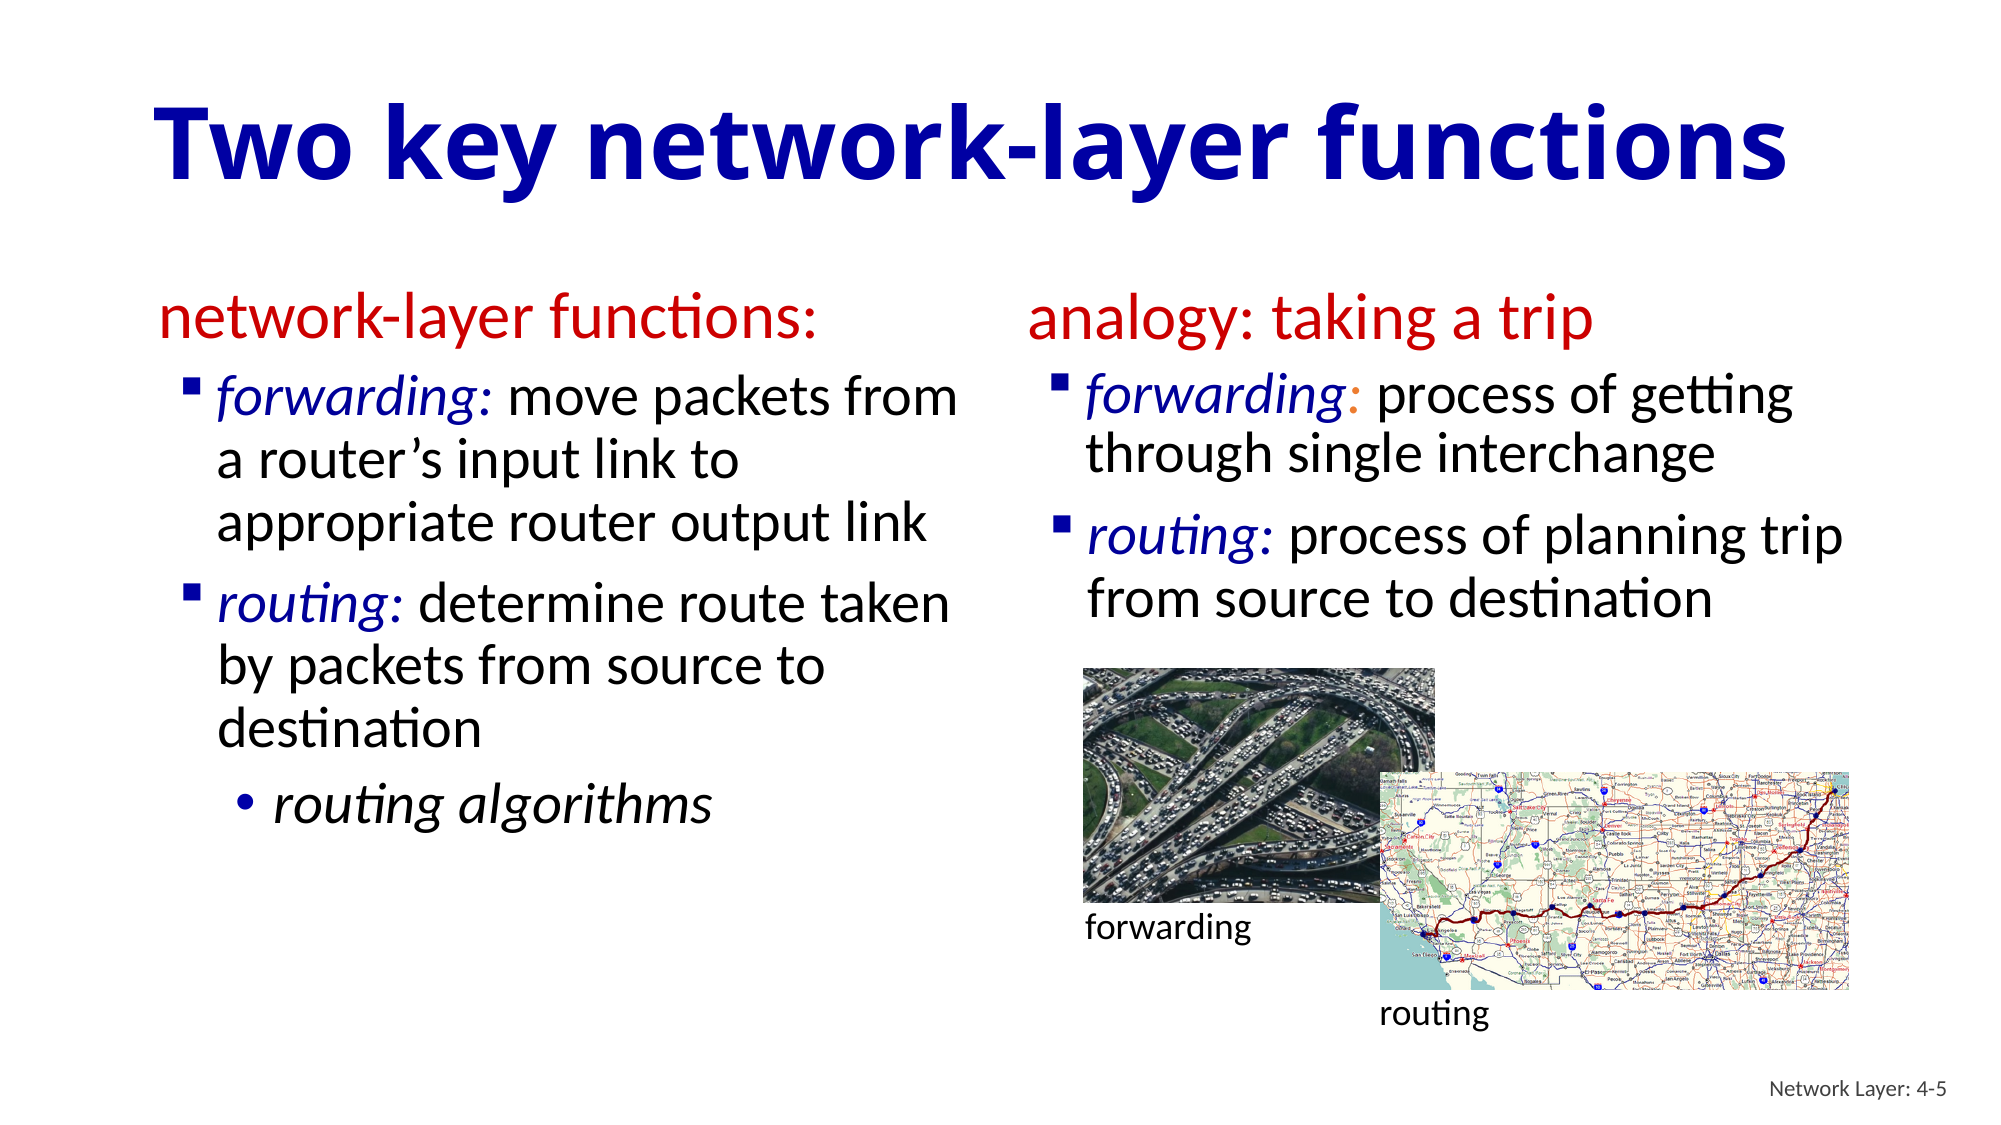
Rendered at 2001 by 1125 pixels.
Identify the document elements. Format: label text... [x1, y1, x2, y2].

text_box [1069, 668, 1435, 955]
text_box routing: process of planning trip from source to destination [1014, 496, 1865, 641]
text_box routing: determine route taken by packets from source to destination routing algorithms [144, 564, 995, 870]
list analogy: taking a trip forwarding: process of getting through single interchange [1012, 277, 1863, 992]
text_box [1363, 771, 1849, 1042]
list network-layer functions: forwarding: move packets from a router’s input link to appropriate router output link [144, 273, 994, 564]
slide_number Network Layer: 4-5 [1512, 1056, 1963, 1117]
title Two key network-layer functions [137, 74, 1863, 221]
